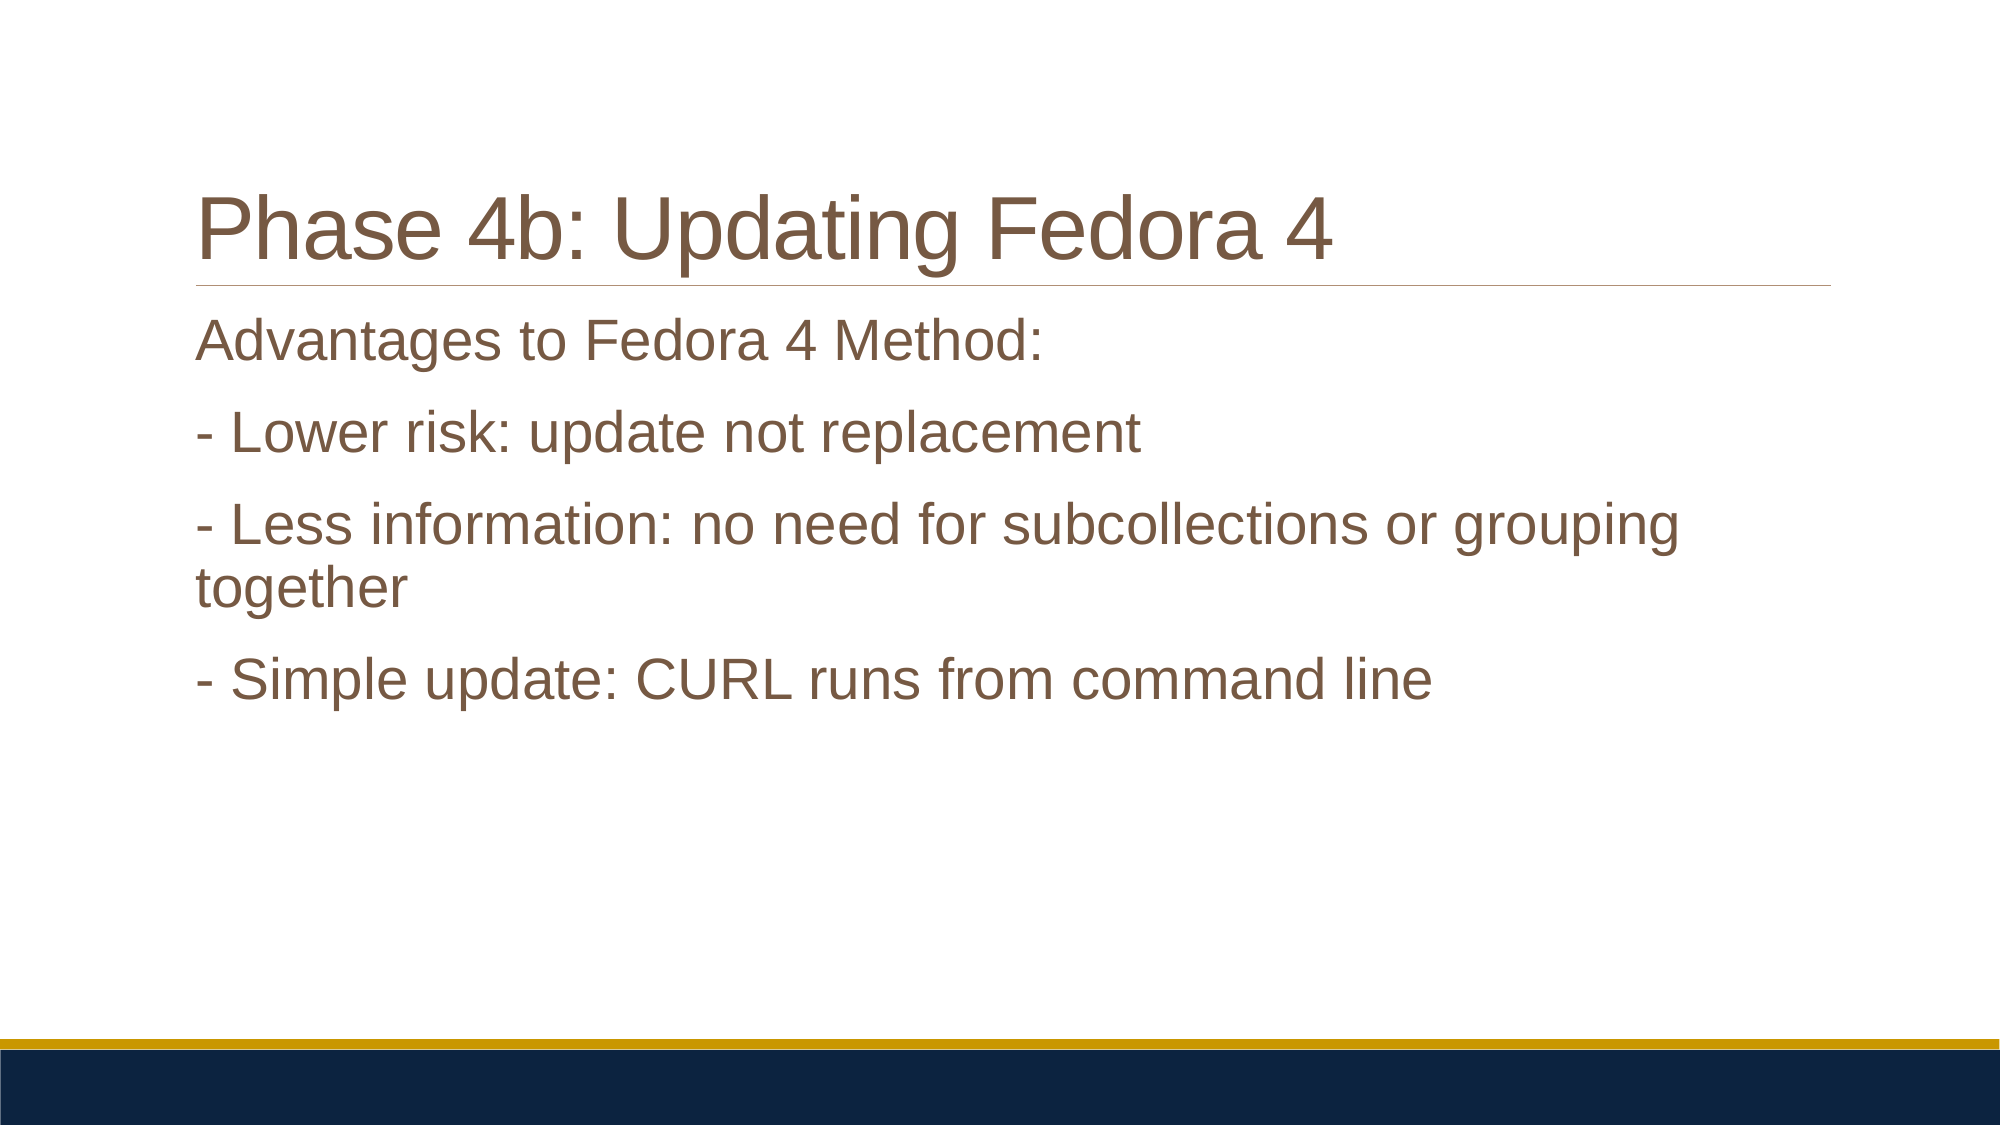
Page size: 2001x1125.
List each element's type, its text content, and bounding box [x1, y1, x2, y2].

list Advantages to Fedora 4 Method: - Lower risk: update not replacement - Less information: no need for subcollections or grouping together - Simple update: CURL runs from command line [180, 302, 1830, 963]
title Phase 4b: Updating Fedora 4 [180, 47, 1830, 285]
